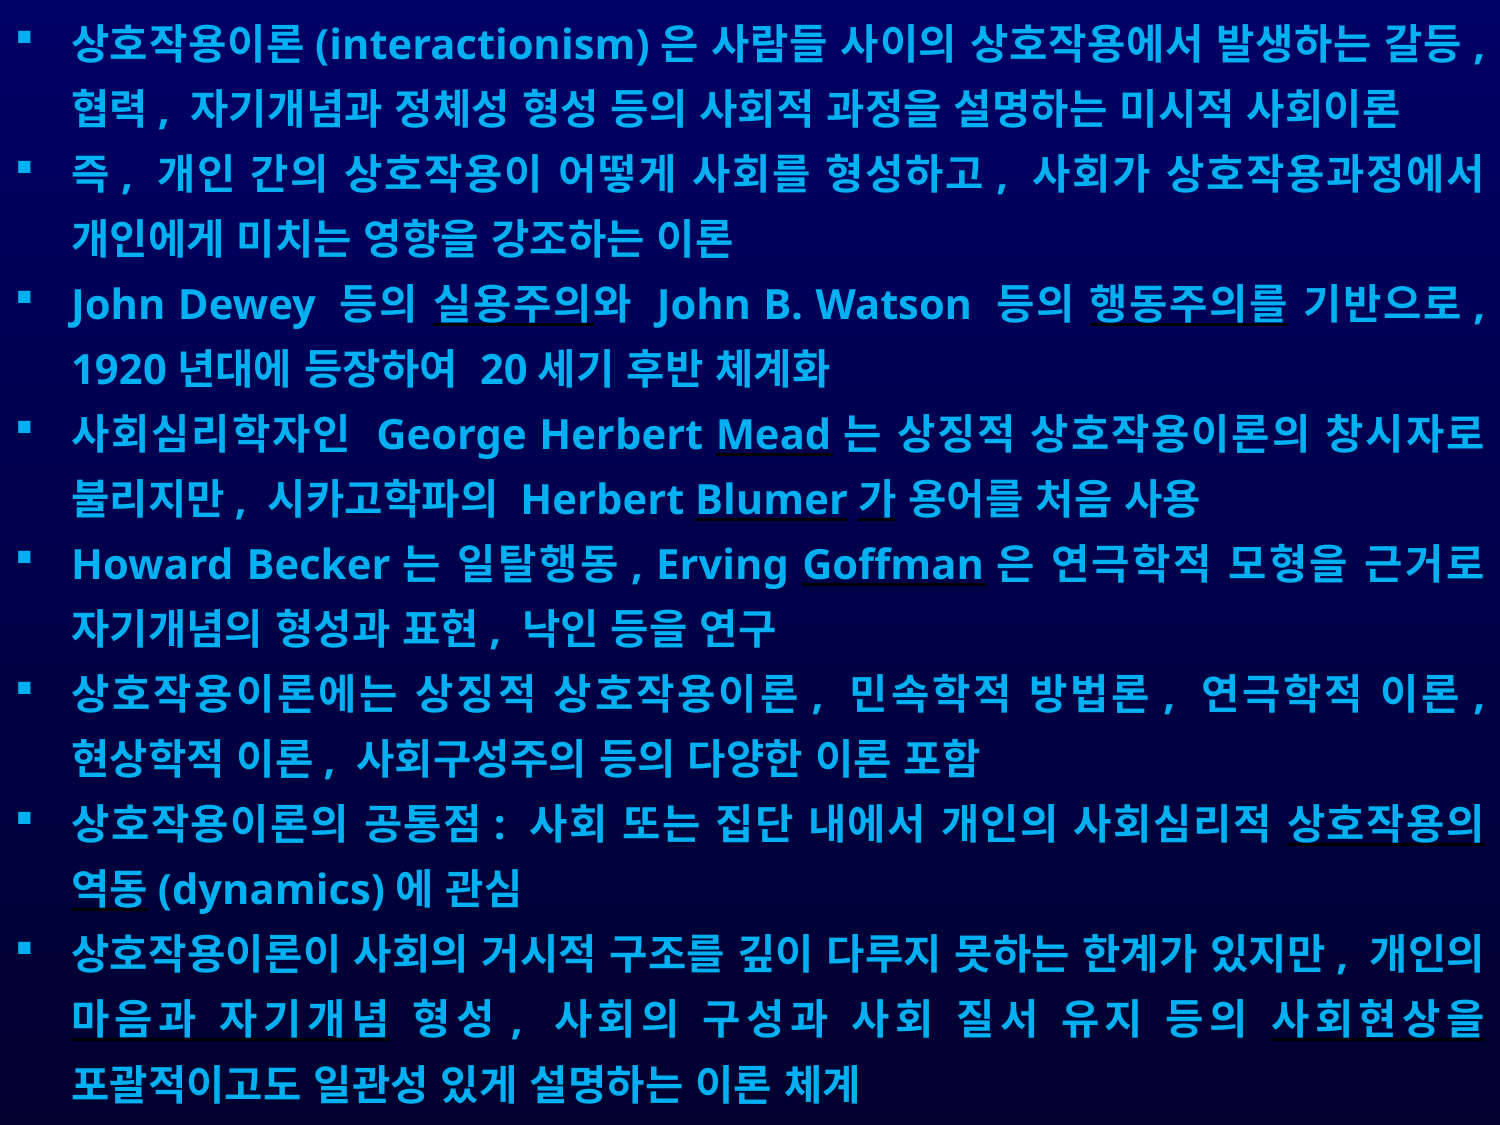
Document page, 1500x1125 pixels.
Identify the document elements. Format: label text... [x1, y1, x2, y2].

text_box 상호작용이론(interactionism)은 사람들 사이의 상호작용에서 발생하는 갈등, 협력, 자기개념과 정체성 형성 등의 사회적 과정을 설명하는 미시적 사회이론 즉, 개인 간의 상호작용이 어떻게 사회를 형성하고, 사회가 상호작용과정에서 개인에게 미치는 영향을 강조하는 이론 John Dewey 등의 실용주의와 John B. Watson 등의 행동주의를 기반으로, 1920년대에 등장하여 20세기 후반 체계화 사회심리학자인 George Herbert Mead는 상징적 상호작용이론의 창시자로 불리지만, 시카고학파의 Herbert Blumer가 용어를 처음 사용 Howard Becker는 일탈행동, Erving Goffman은 연극학적 모형을 근거로 자기개념의 형성과 표현, 낙인 등을 연구 상호작용이론에는 상징적 상호작용이론, 민속학적 방법론, 연극학적 이론, 현상학적 이론, 사회구성주의 등의 다양한 이론 포함 상호작용이론의 공통점: 사회 또는 집단 내에서 개인의 사회심리적 상호작용의 역동(dynamics)에 관심 상호작용이론이 사회의 거시적 구조를 깊이 다루지 못하는 한계가 있지만, 개인의 마음과 자기개념 형성, 사회의 구성과 사회 질서 유지 등의 사회현상을 포괄적이고도 일관성 있게 설명하는 이론 체계 [0, 0, 1500, 1116]
